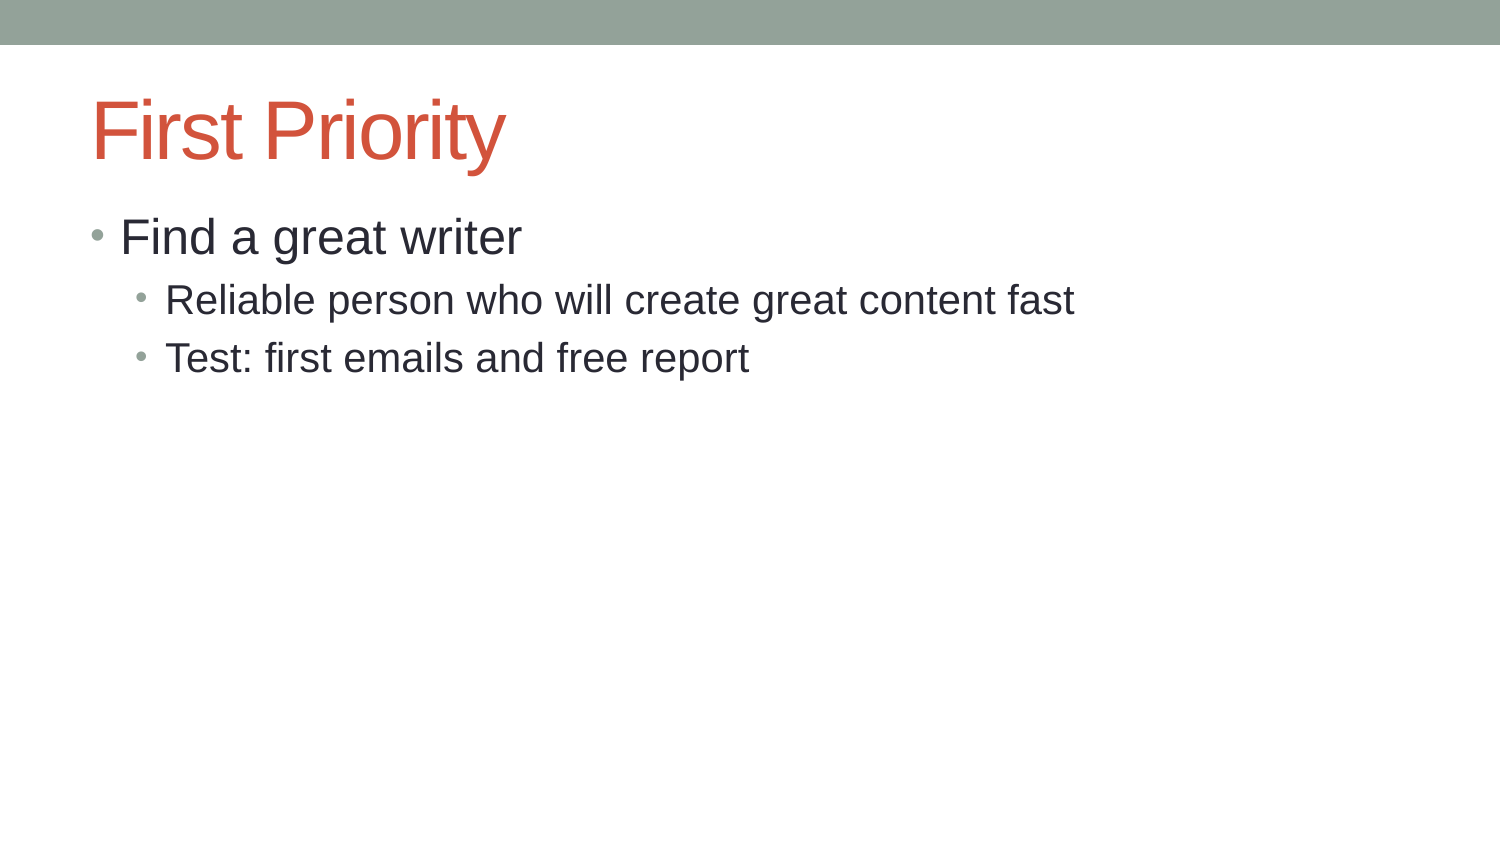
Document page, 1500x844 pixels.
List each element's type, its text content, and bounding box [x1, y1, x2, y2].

title First Priority [75, 65, 1425, 188]
list Find a great writer Reliable person who will create great content fast Test: first emails and free report [75, 196, 1425, 797]
